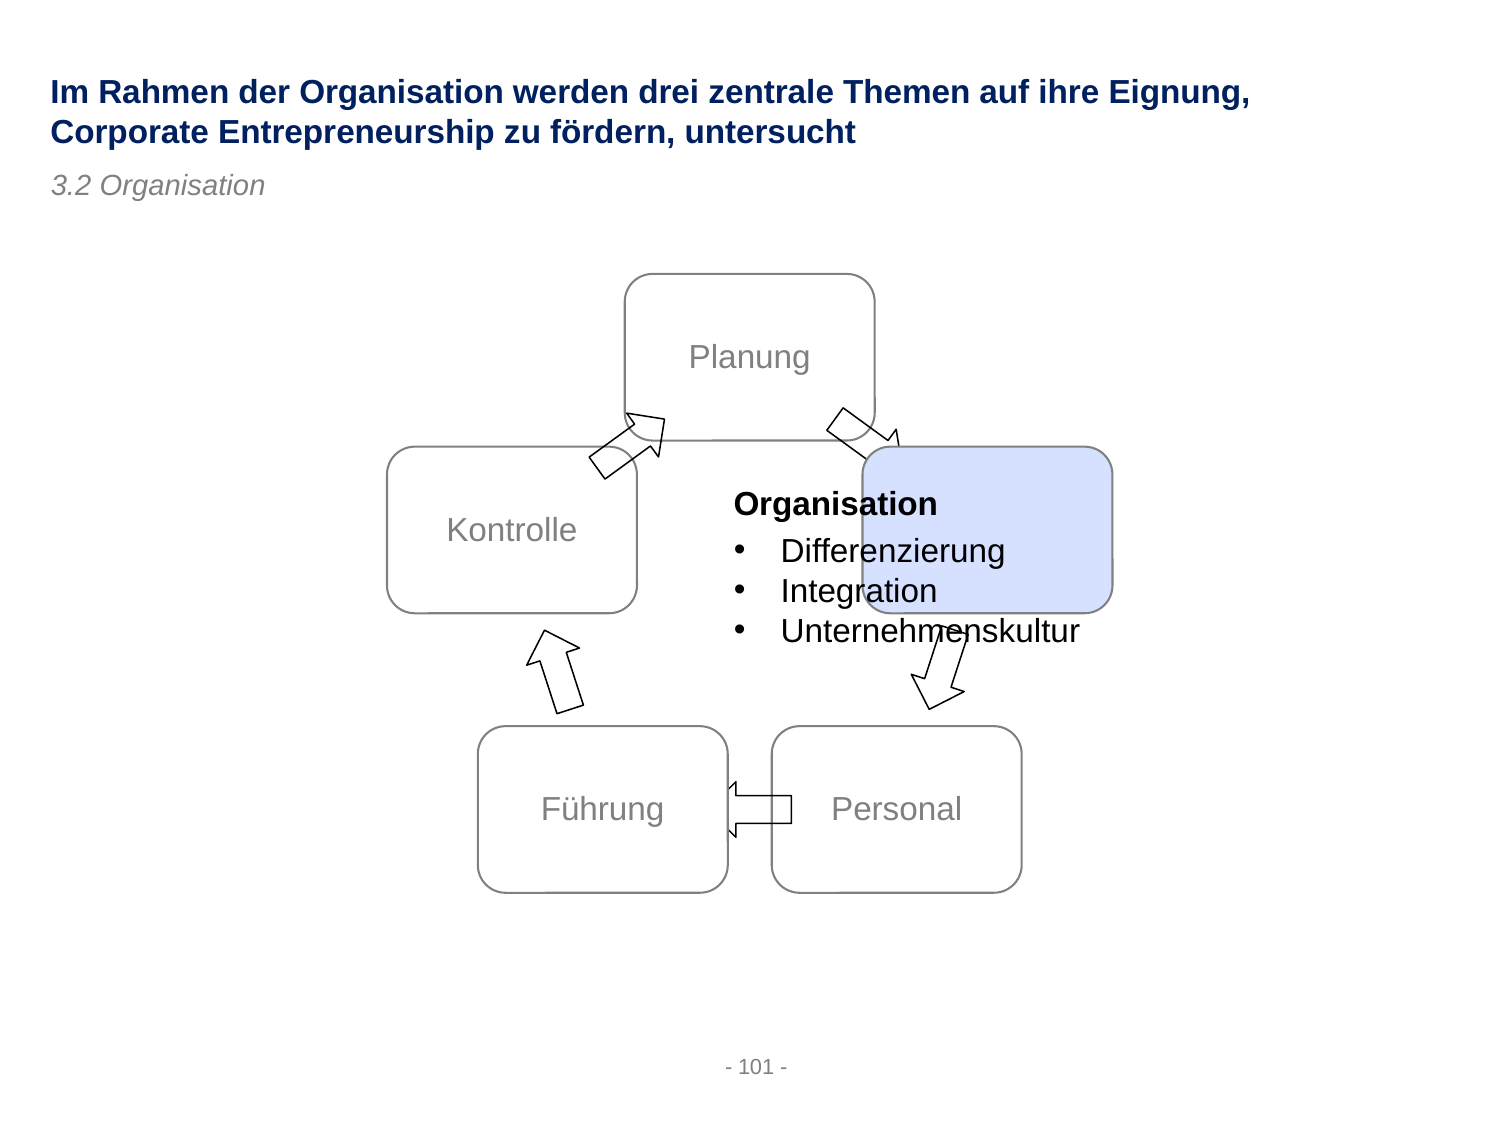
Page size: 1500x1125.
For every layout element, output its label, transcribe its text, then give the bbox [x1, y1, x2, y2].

text_box Im Rahmen der Organisation werden drei zentrale Themen auf ihre Eignung, Corporate Entrepreneurship zu fördern, untersucht [35, 63, 1433, 158]
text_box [249, 273, 1250, 941]
slide_number - 101 - [599, 1045, 913, 1093]
text_box 3.2 Organisation [36, 159, 281, 209]
